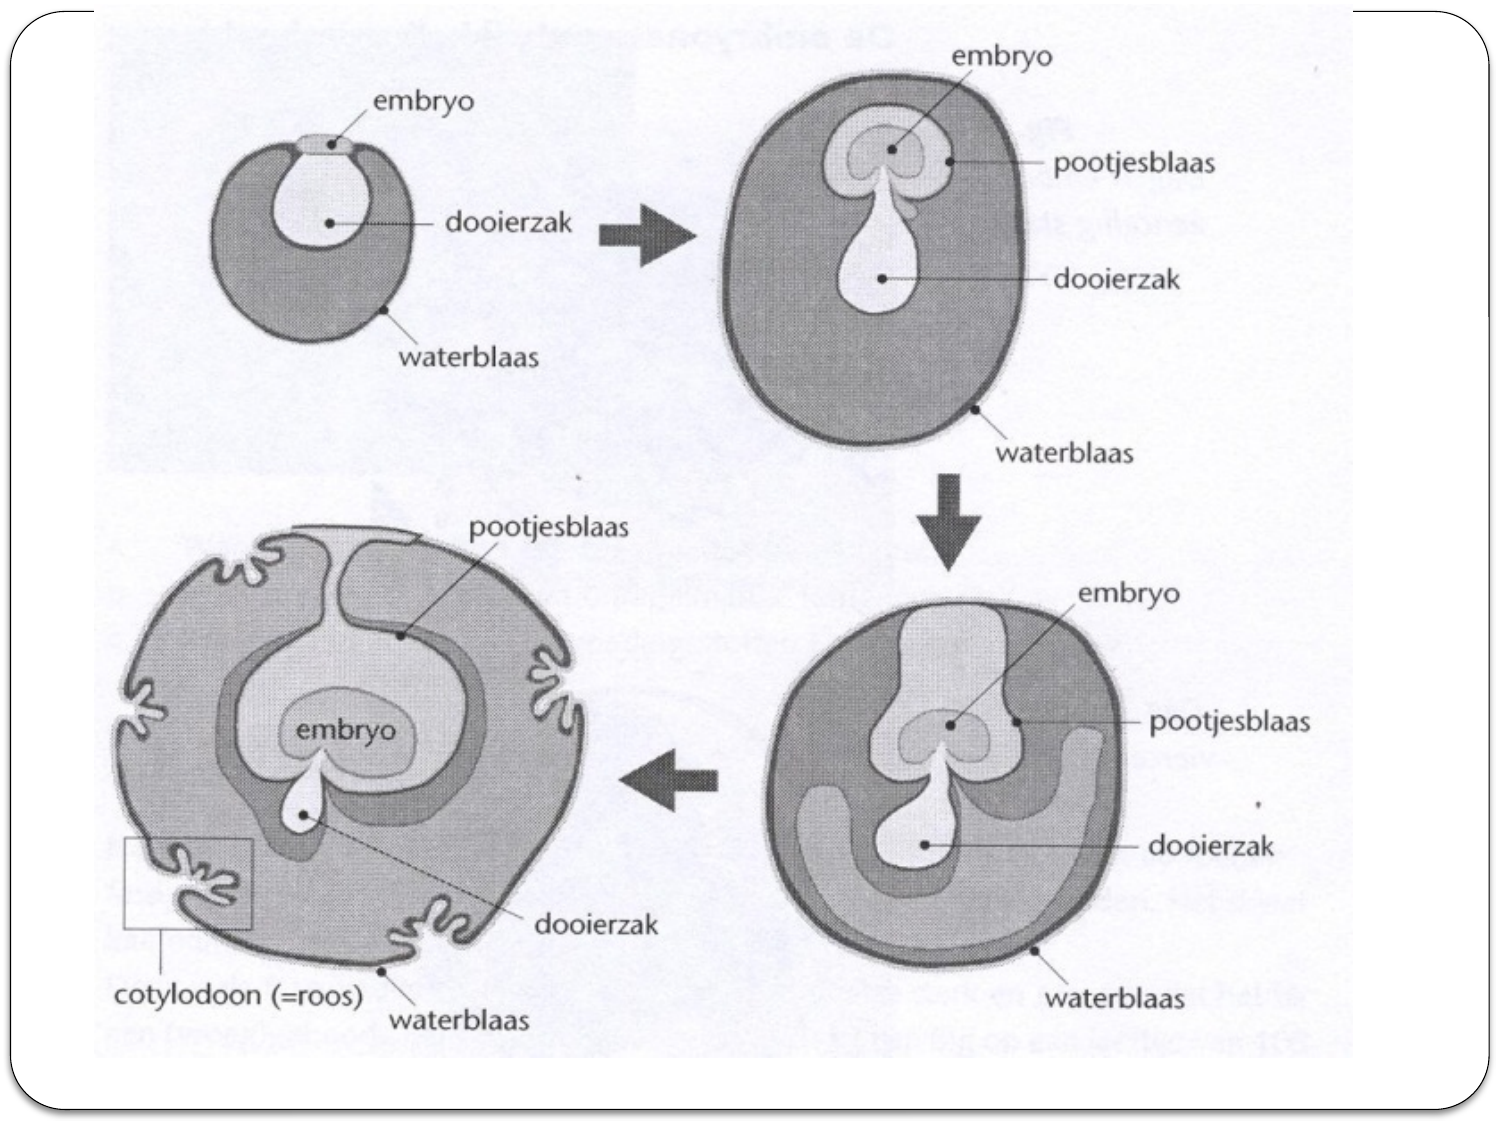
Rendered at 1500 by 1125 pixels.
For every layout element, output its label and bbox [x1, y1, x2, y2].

list [93, 4, 1353, 1059]
